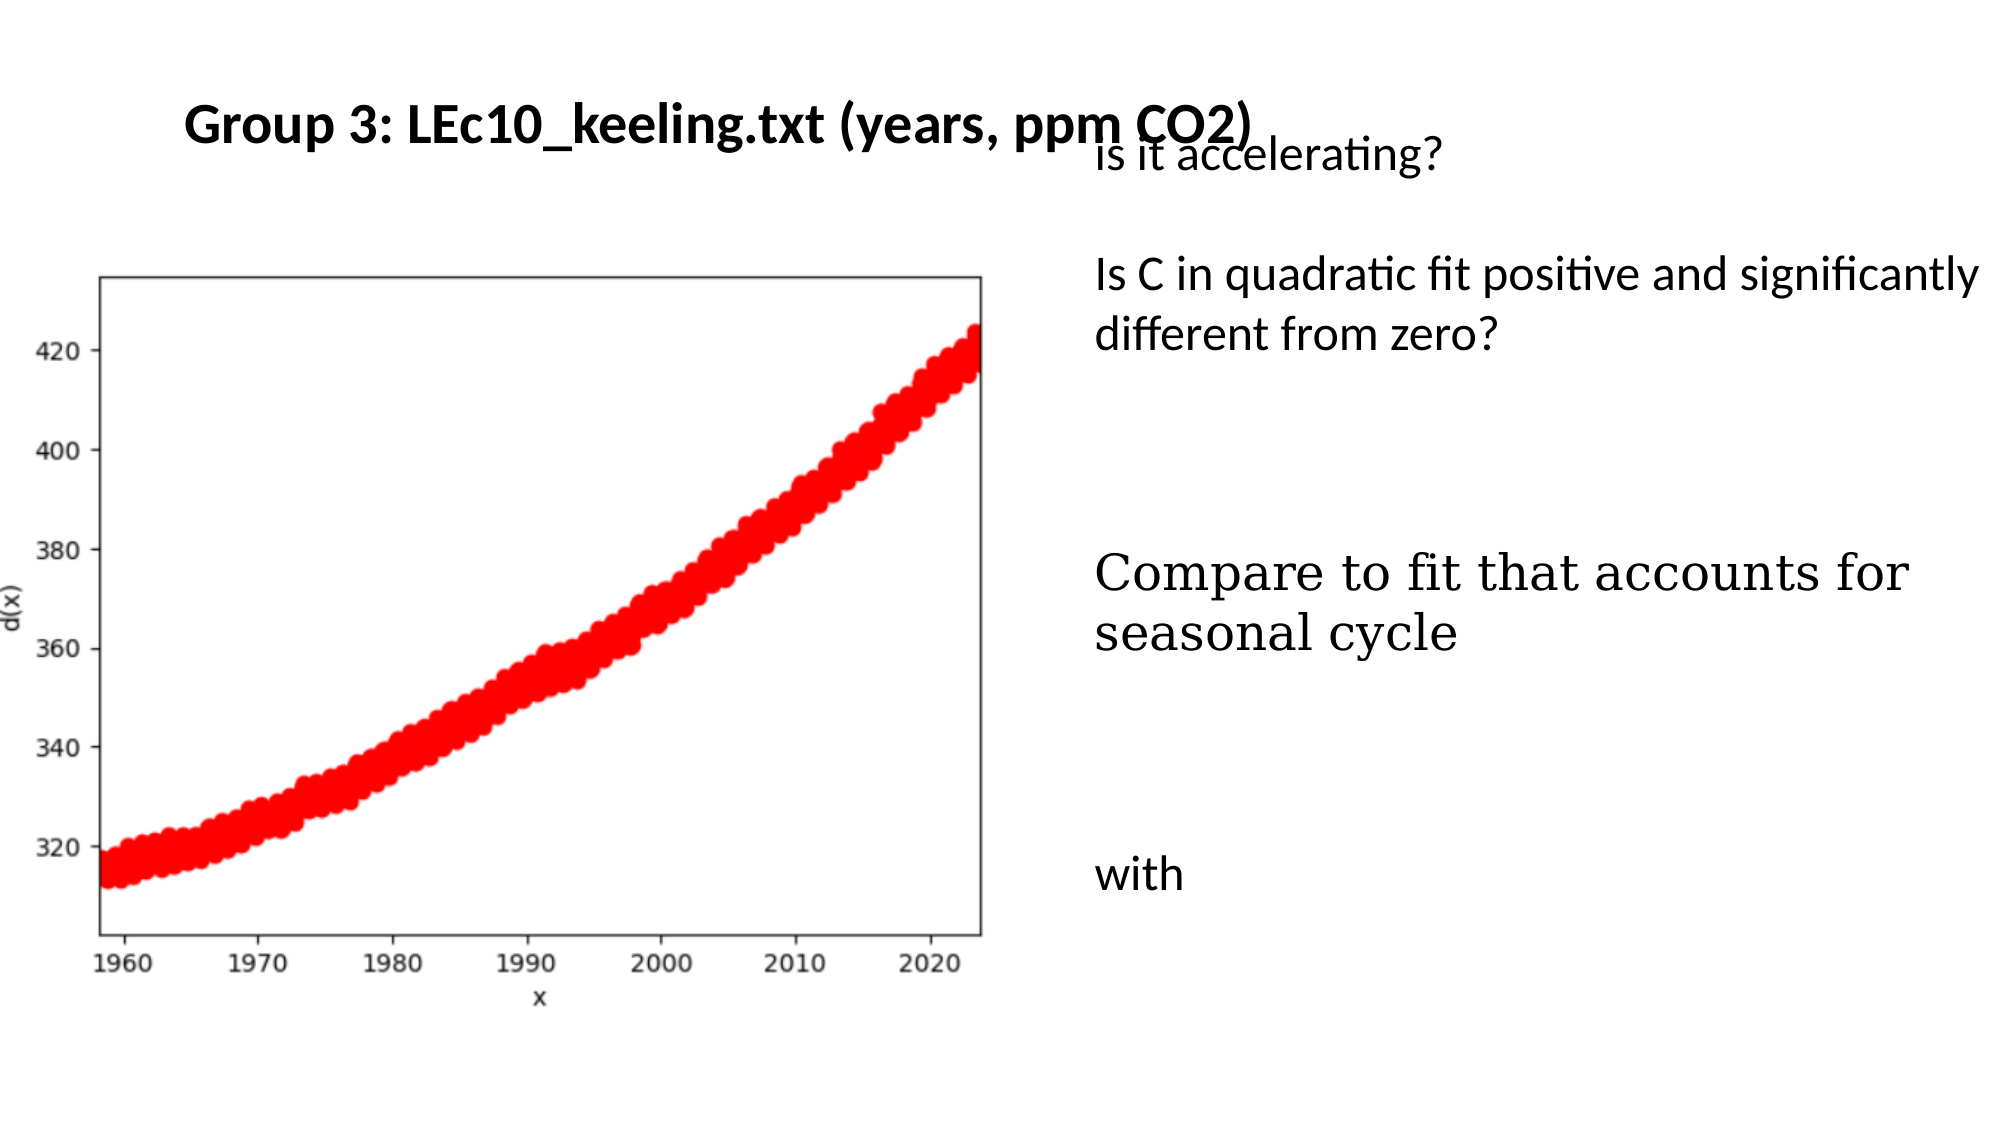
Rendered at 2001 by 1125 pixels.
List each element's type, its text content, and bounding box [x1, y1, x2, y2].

picture [0, 266, 1000, 1018]
text_box Group 3: LEc10_keeling.txt (years, ppm CO2) [169, 78, 1319, 163]
